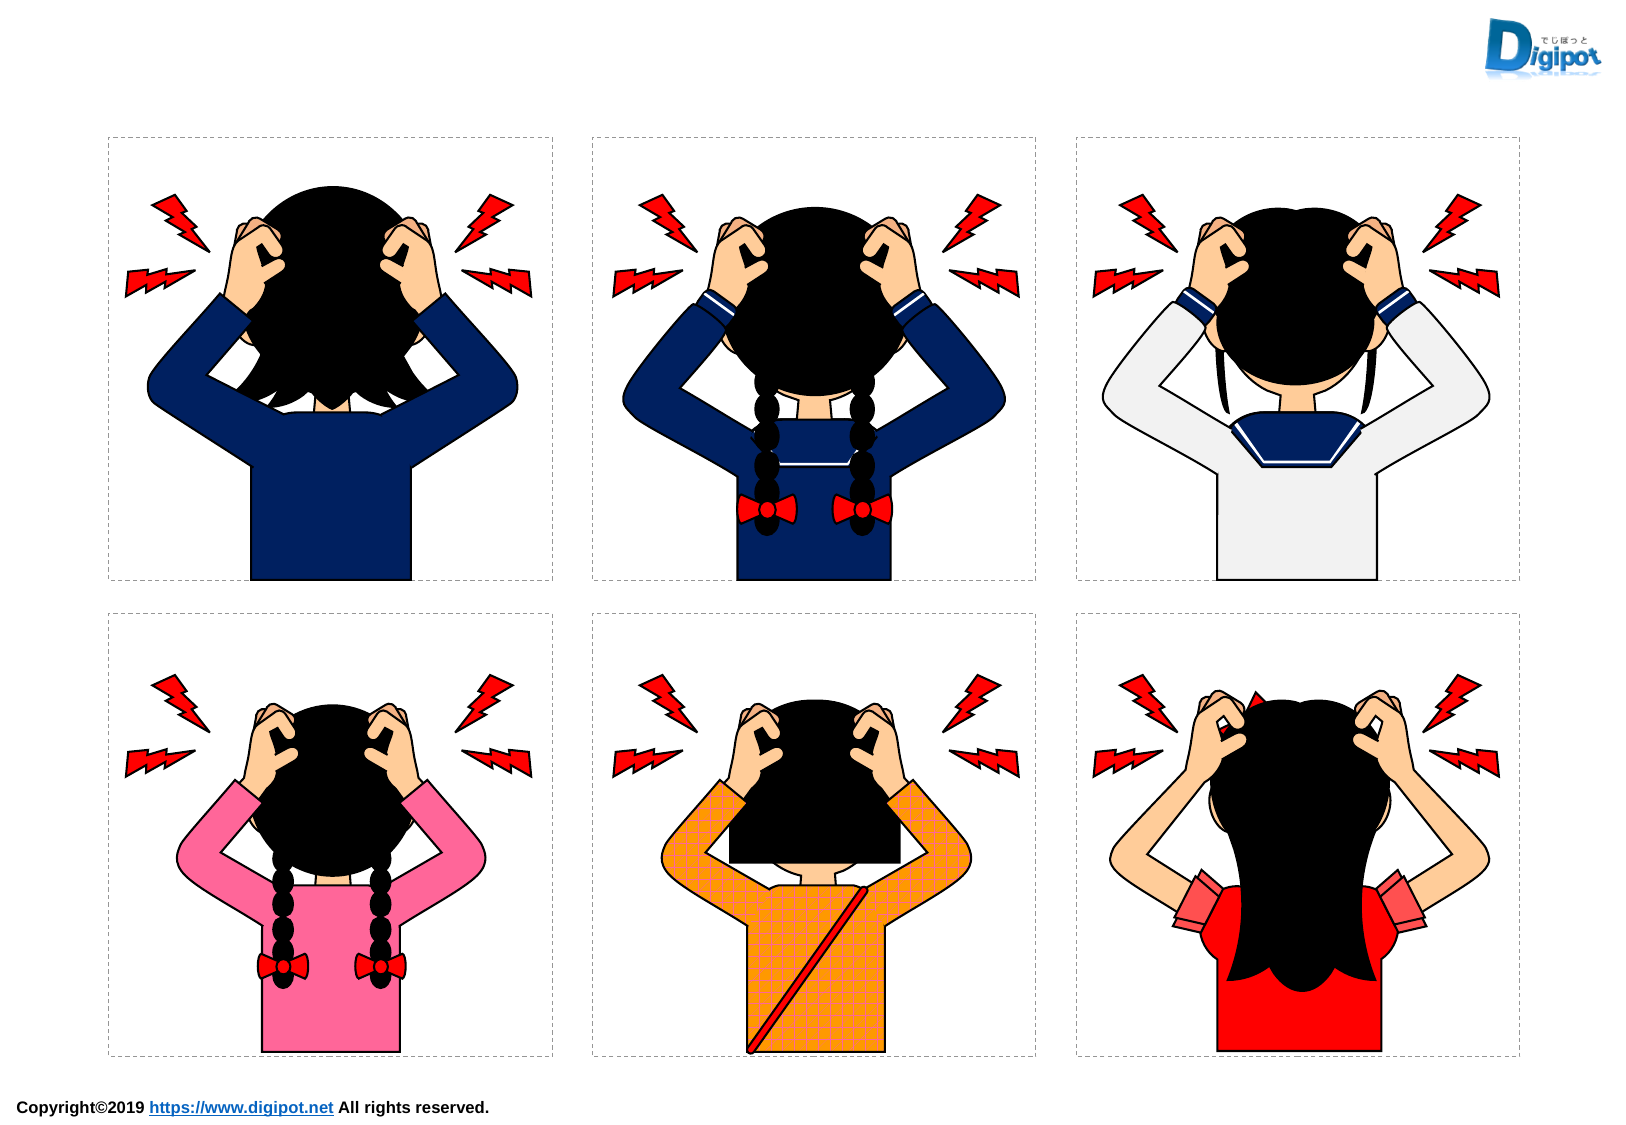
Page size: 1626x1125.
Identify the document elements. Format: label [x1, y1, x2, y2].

text_box [1447, 675, 1481, 689]
text_box [1478, 750, 1499, 777]
text_box [505, 269, 532, 297]
text_box [474, 675, 513, 721]
text_box [476, 749, 532, 777]
text_box [991, 269, 1019, 297]
text_box [962, 675, 1001, 722]
text_box [671, 700, 962, 1072]
text_box [1093, 749, 1121, 777]
text_box [1448, 194, 1481, 209]
text_box [637, 207, 991, 580]
text_box [160, 186, 505, 580]
text_box [1117, 208, 1475, 580]
text_box [1120, 194, 1153, 208]
text_box [613, 749, 671, 777]
text_box [968, 194, 1001, 211]
picture [1485, 18, 1602, 82]
text_box [1093, 269, 1117, 297]
text_box [505, 201, 513, 210]
text_box [186, 701, 476, 1052]
text_box [1120, 675, 1153, 689]
text_box [152, 675, 191, 719]
text_box [962, 749, 1019, 777]
text_box [1475, 269, 1499, 297]
text_box [613, 269, 637, 297]
text_box [639, 675, 677, 718]
text_box [1121, 689, 1478, 1052]
text_box [152, 201, 160, 210]
text_box [125, 269, 160, 297]
text_box [125, 749, 186, 777]
text_box [639, 194, 672, 207]
